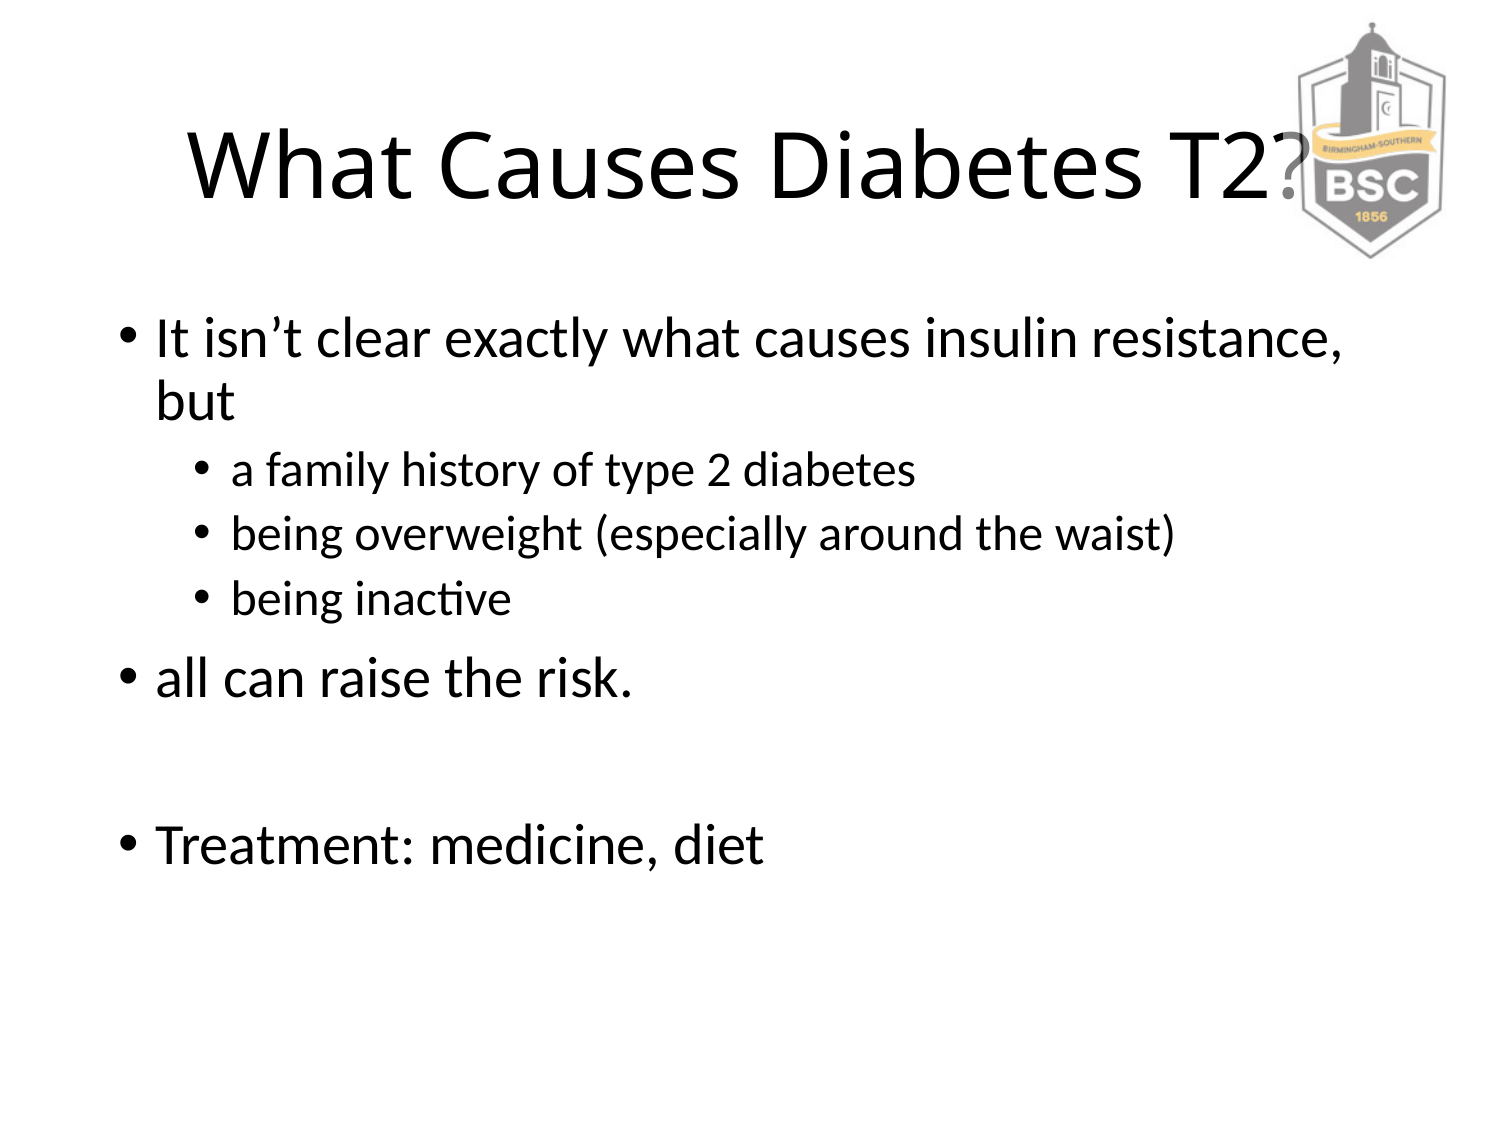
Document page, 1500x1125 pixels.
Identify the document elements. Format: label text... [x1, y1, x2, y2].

title What Causes Diabetes T2? [103, 59, 1397, 278]
picture [1283, 14, 1461, 269]
list It isn’t clear exactly what causes insulin resistance, but a family history of type 2 diabetes being overweight (especially around the waist) being inactive all can raise the risk. Treatment: medicine, diet [103, 299, 1397, 1014]
